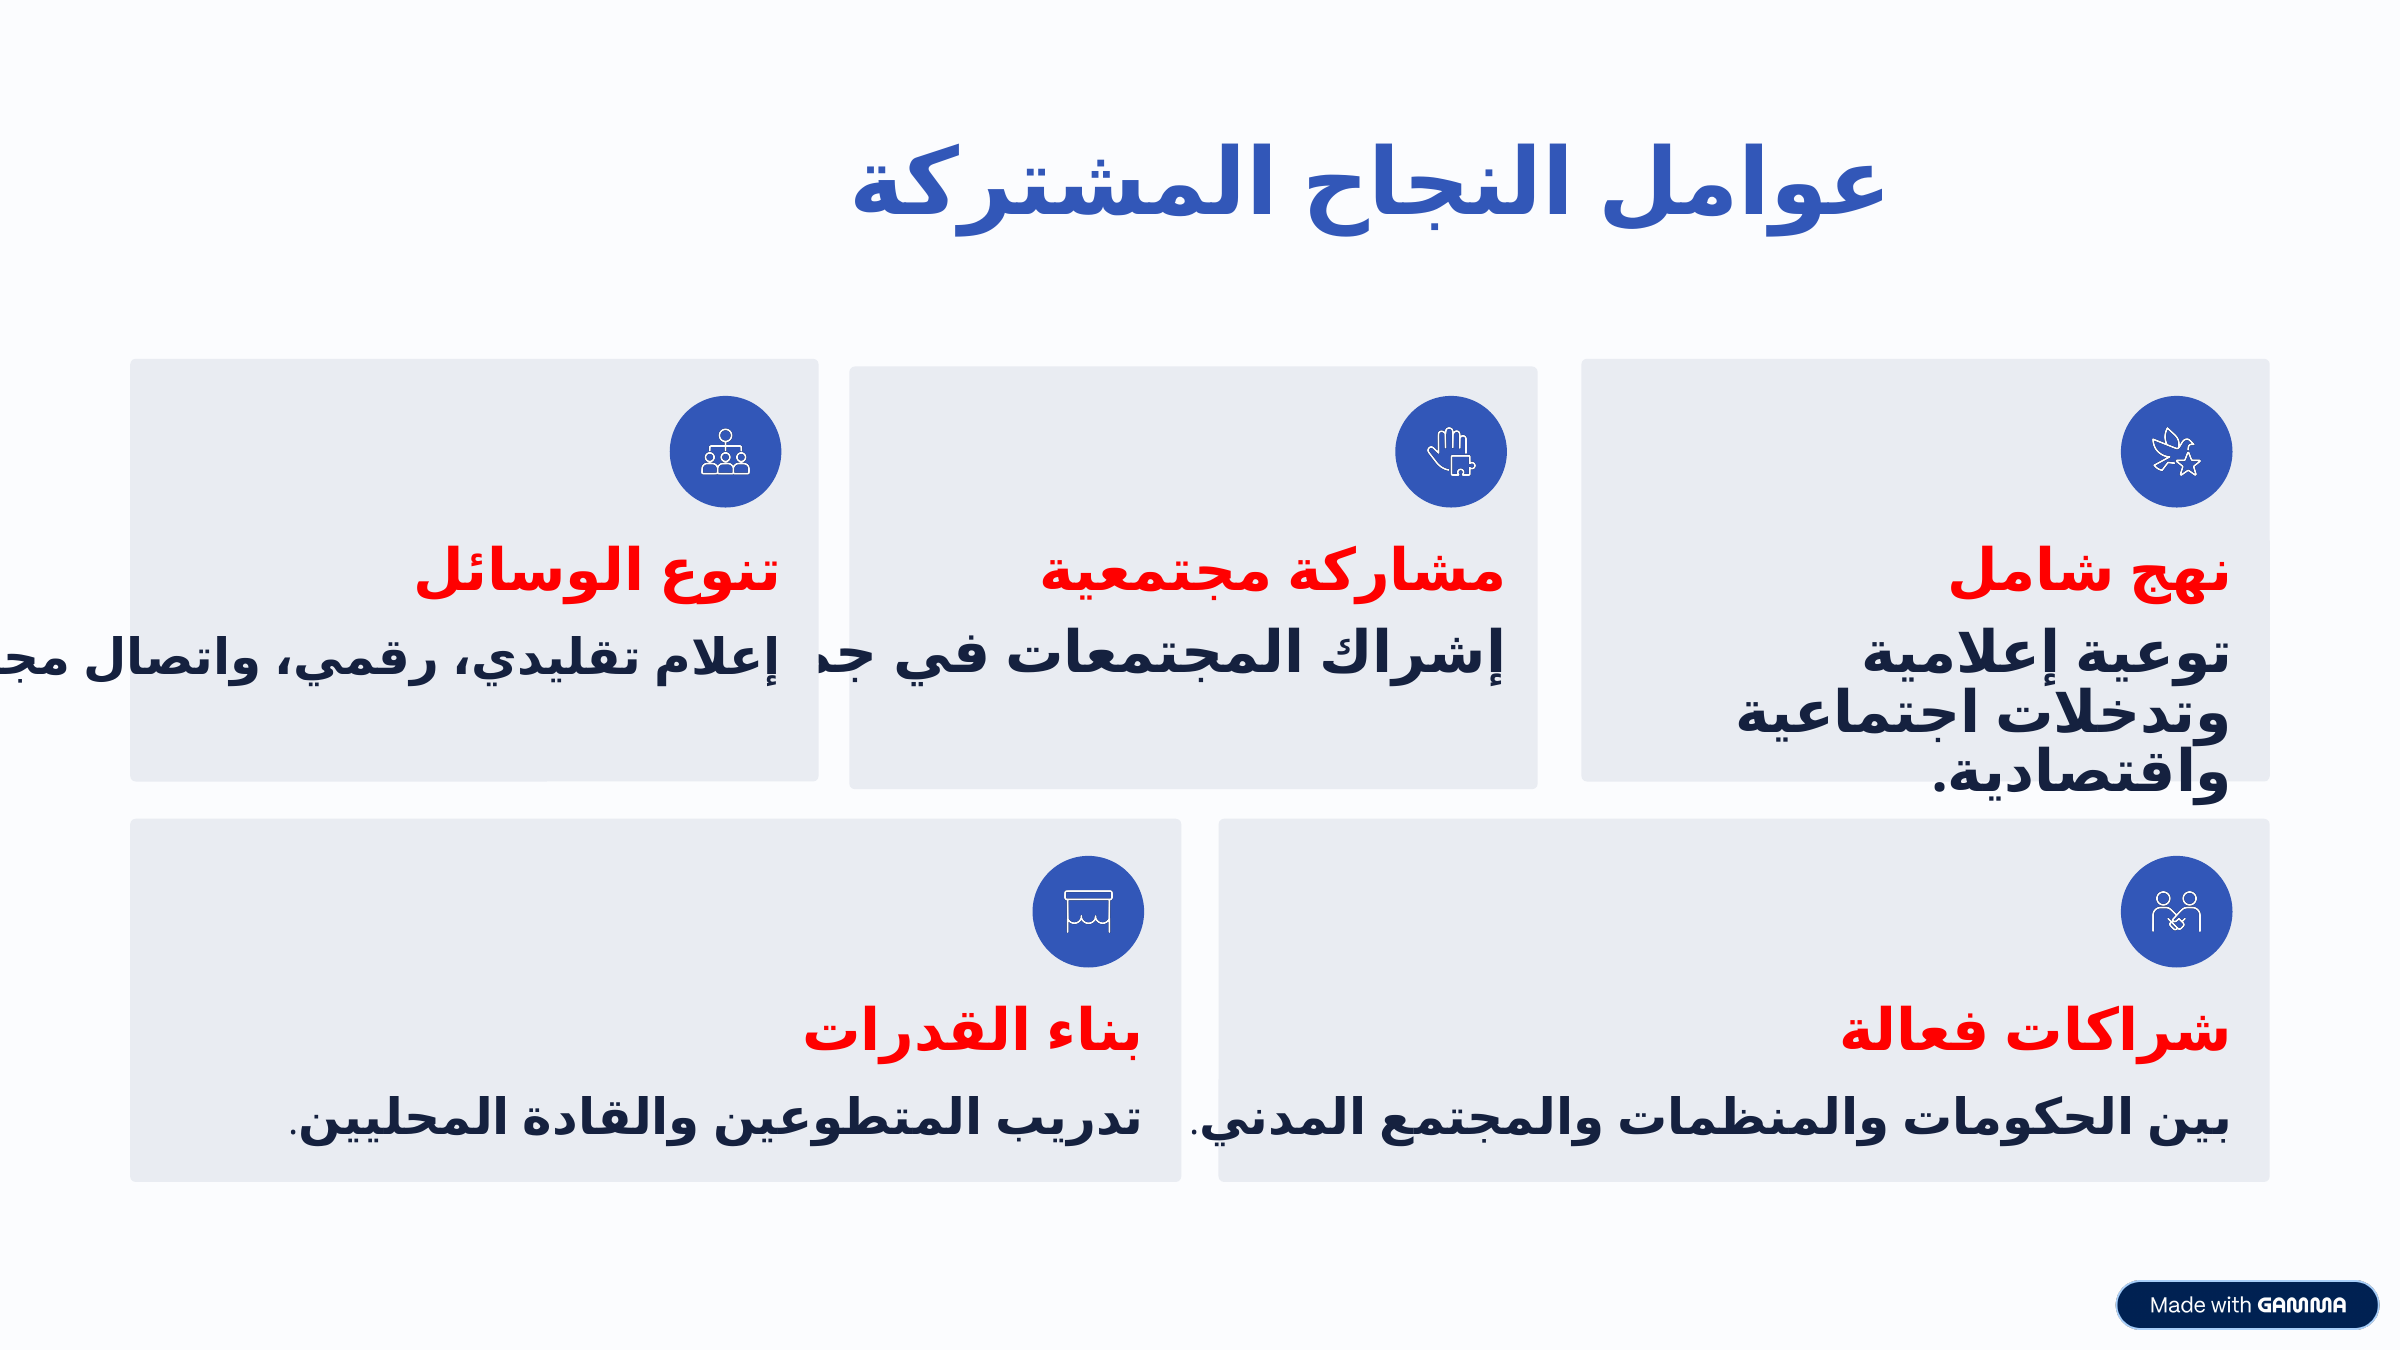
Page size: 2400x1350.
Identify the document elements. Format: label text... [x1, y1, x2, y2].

picture [1063, 886, 1114, 937]
text_box نهج شامل [1767, 544, 2233, 603]
text_box بين الحكومات والمنظمات والمجتمع المدني. [1255, 1085, 2233, 1145]
text_box [130, 358, 819, 782]
text_box مشاركة مجتمعية [1041, 544, 1507, 603]
picture [700, 426, 751, 477]
text_box [1395, 395, 1507, 508]
text_box تدريب المتطوعين والقادة المحليين. [167, 1085, 1145, 1145]
text_box [2120, 855, 2233, 968]
text_box [130, 818, 1182, 1182]
picture [2151, 426, 2202, 477]
text_box توعية إعلامية وتدخلات اجتماعية واقتصادية. [1618, 625, 2233, 745]
text_box [1581, 358, 2270, 782]
text_box تنوع الوسائل [316, 544, 782, 603]
text_box [2120, 395, 2233, 508]
text_box بناء القدرات [679, 1004, 1145, 1063]
picture [2106, 1271, 2389, 1339]
text_box [669, 395, 782, 508]
text_box إشراك المجتمعات في جميع المراحل. [892, 625, 1507, 685]
text_box عوامل النجاح المشتركة [472, 117, 2270, 285]
picture [2151, 886, 2202, 937]
text_box شراكات فعالة [1767, 1004, 2233, 1063]
text_box [1032, 855, 1145, 968]
text_box [1218, 818, 2270, 1182]
text_box [849, 366, 1538, 790]
picture [1425, 426, 1477, 477]
text_box إعلام تقليدي، رقمي، واتصال مجتمعي. [167, 625, 782, 685]
